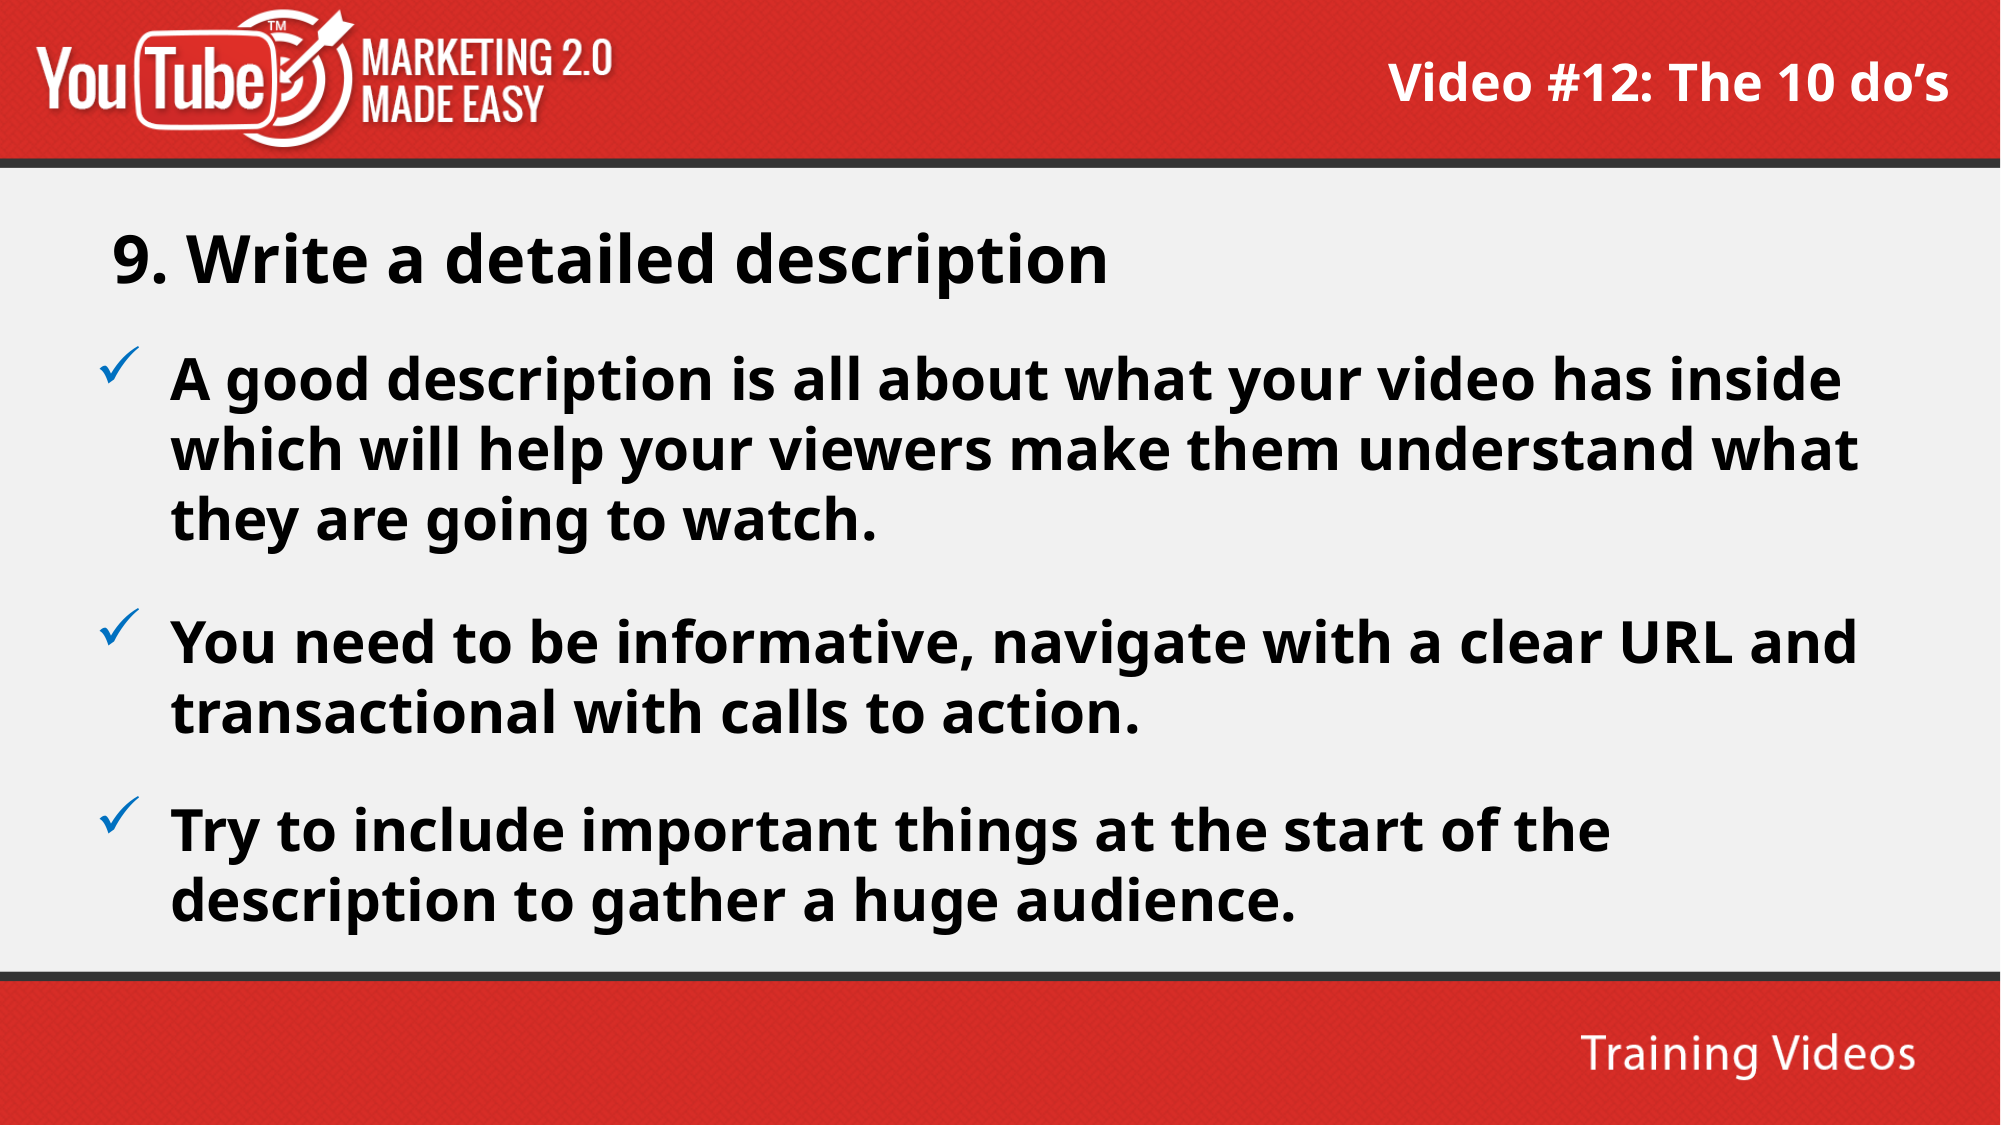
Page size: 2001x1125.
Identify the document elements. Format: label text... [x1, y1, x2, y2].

text_box Video #12: The 10 do’s [899, 41, 1979, 119]
text_box Try to include important things at the start of the description to gather a huge audience. [80, 785, 1933, 941]
text_box You need to be informative, navigate with a clear URL and transactional with calls to action. [80, 597, 1933, 753]
text_box A good description is all about what your video has inside which will help your viewers make them understand what they are going to watch. [80, 334, 1935, 560]
text_box 9. Write a detailed description [80, 209, 1918, 304]
picture [0, 0, 2001, 1125]
